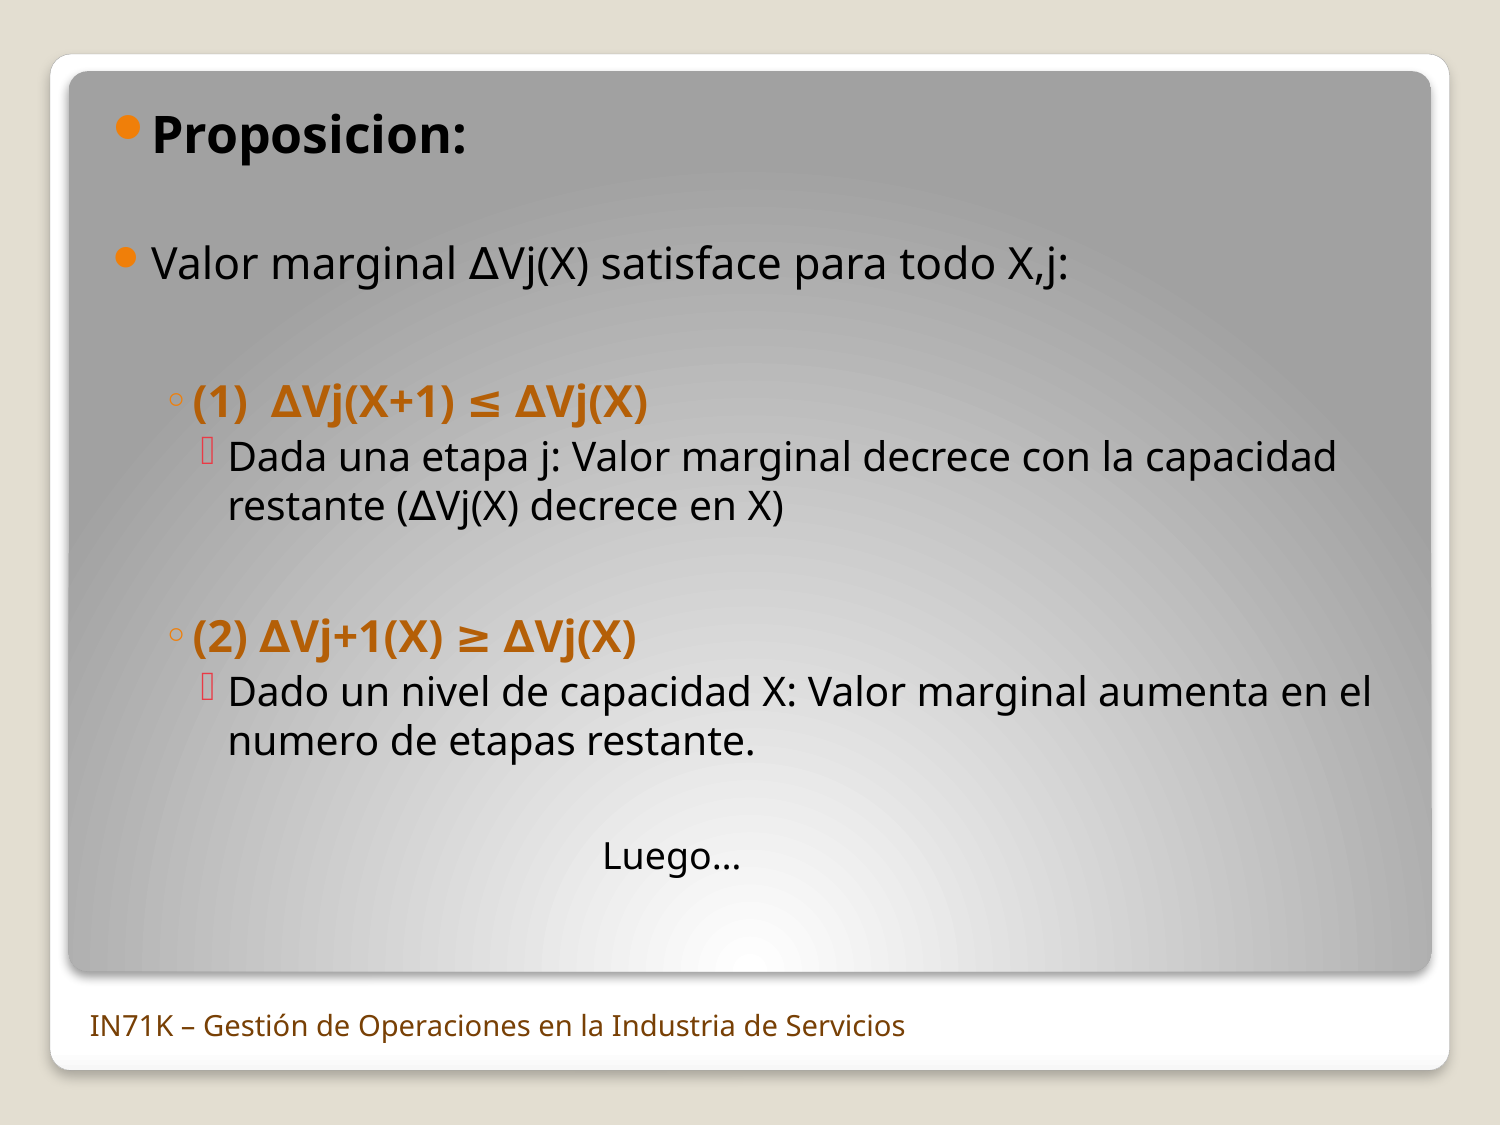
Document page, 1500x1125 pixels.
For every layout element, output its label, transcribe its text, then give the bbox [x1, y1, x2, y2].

text_box IN71K – Gestión de Operaciones en la Industria de Servicios [74, 999, 1263, 1050]
text_box Luego… [587, 824, 900, 885]
list Proposicion: Valor marginal ∆Vj(X) satisface para todo X,j: (1) ∆Vj(X+1) ≤ ∆Vj(X) Dada una etapa j: Valor marginal decrece con la capacidad restante (∆Vj(X) decrece en X) (2) ∆Vj+1(X) ≥ ∆Vj(X) Dado un nivel de capacidad X: Valor marginal aumenta en el numero de etapas restante. [82, 86, 1425, 774]
text_box [0, 0, 1500, 75]
